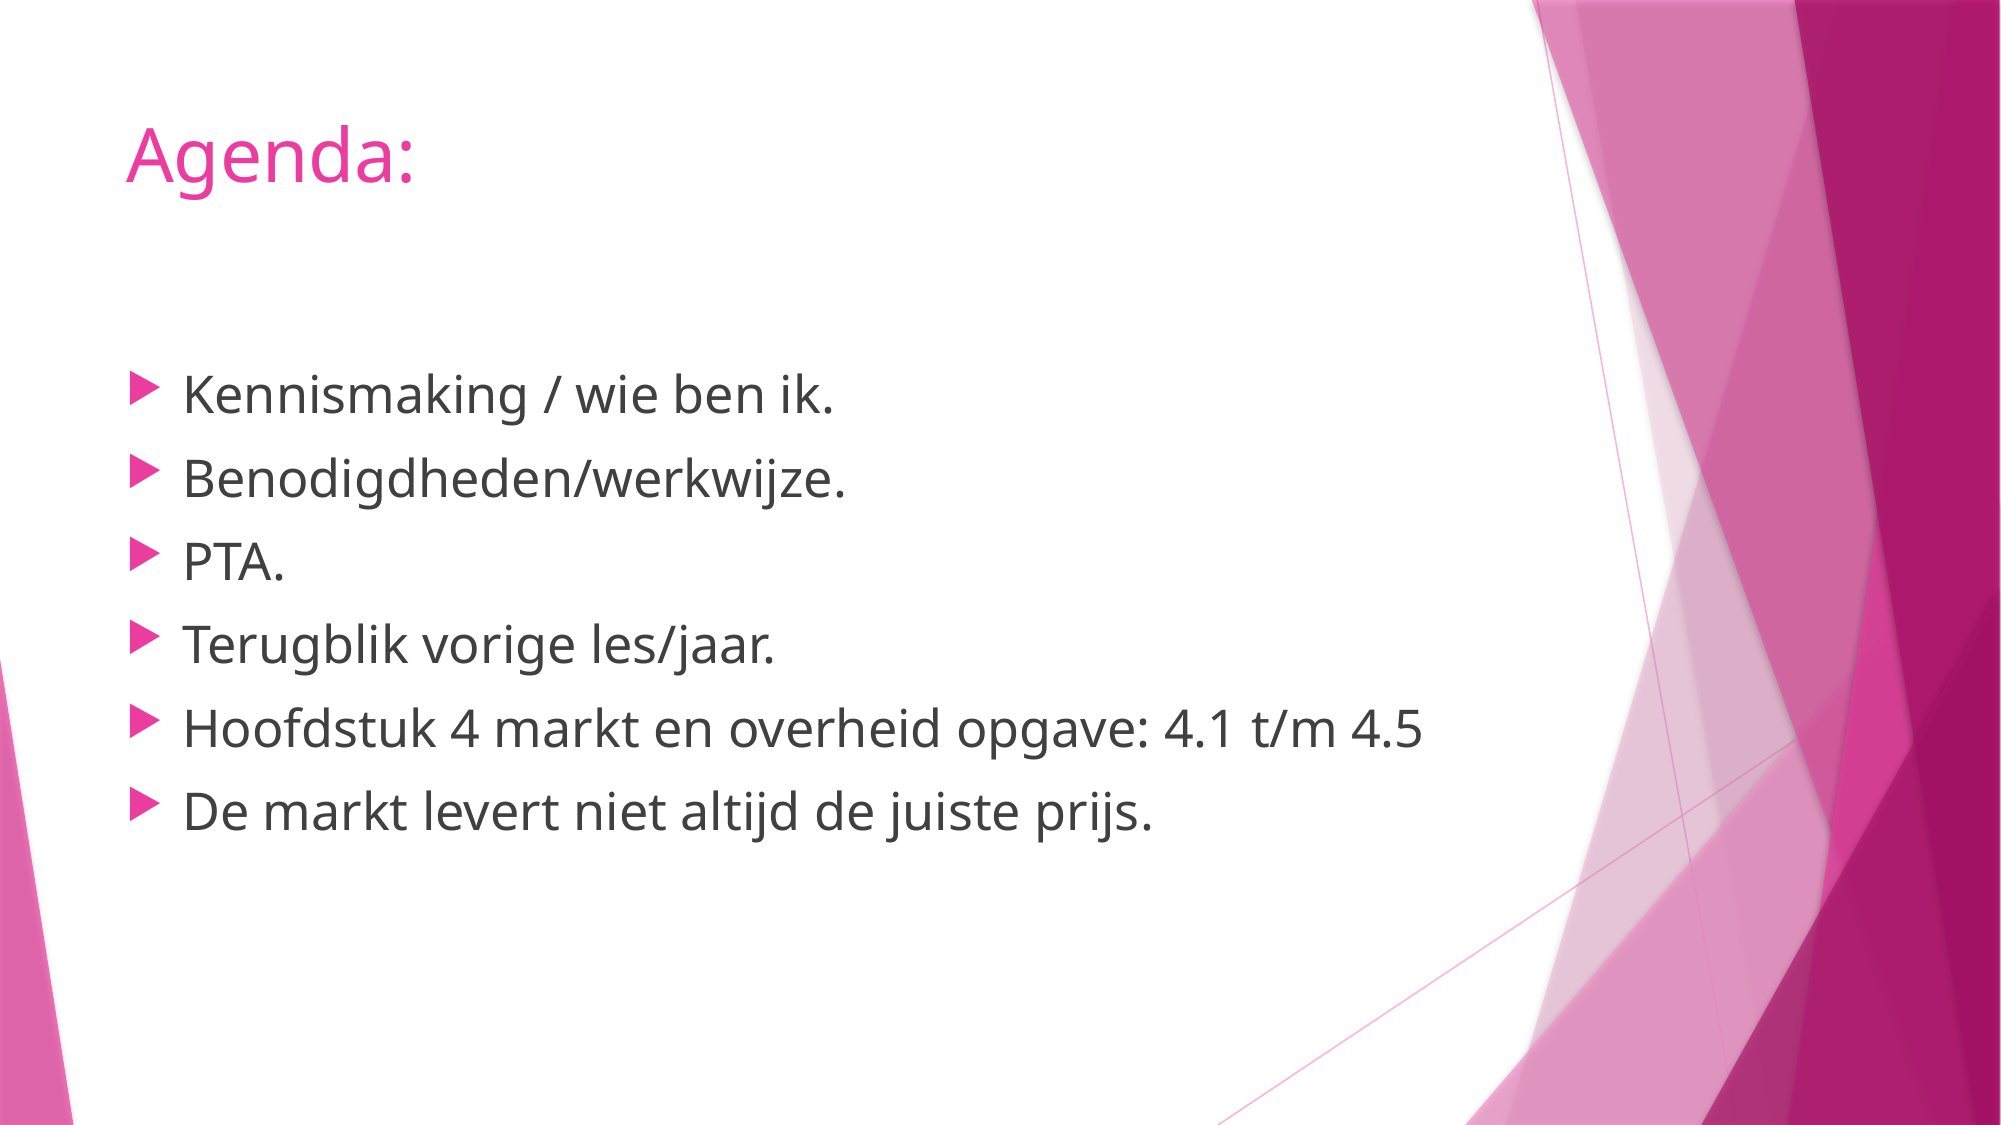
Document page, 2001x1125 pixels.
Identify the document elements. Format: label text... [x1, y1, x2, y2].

title Agenda: [111, 99, 1522, 317]
list Kennismaking / wie ben ik. Benodigdheden/werkwijze. PTA. Terugblik vorige les/jaar. Hoofdstuk 4 markt en overheid opgave: 4.1 t/m 4.5 De markt levert niet altijd de juiste prijs. [111, 354, 1522, 992]
